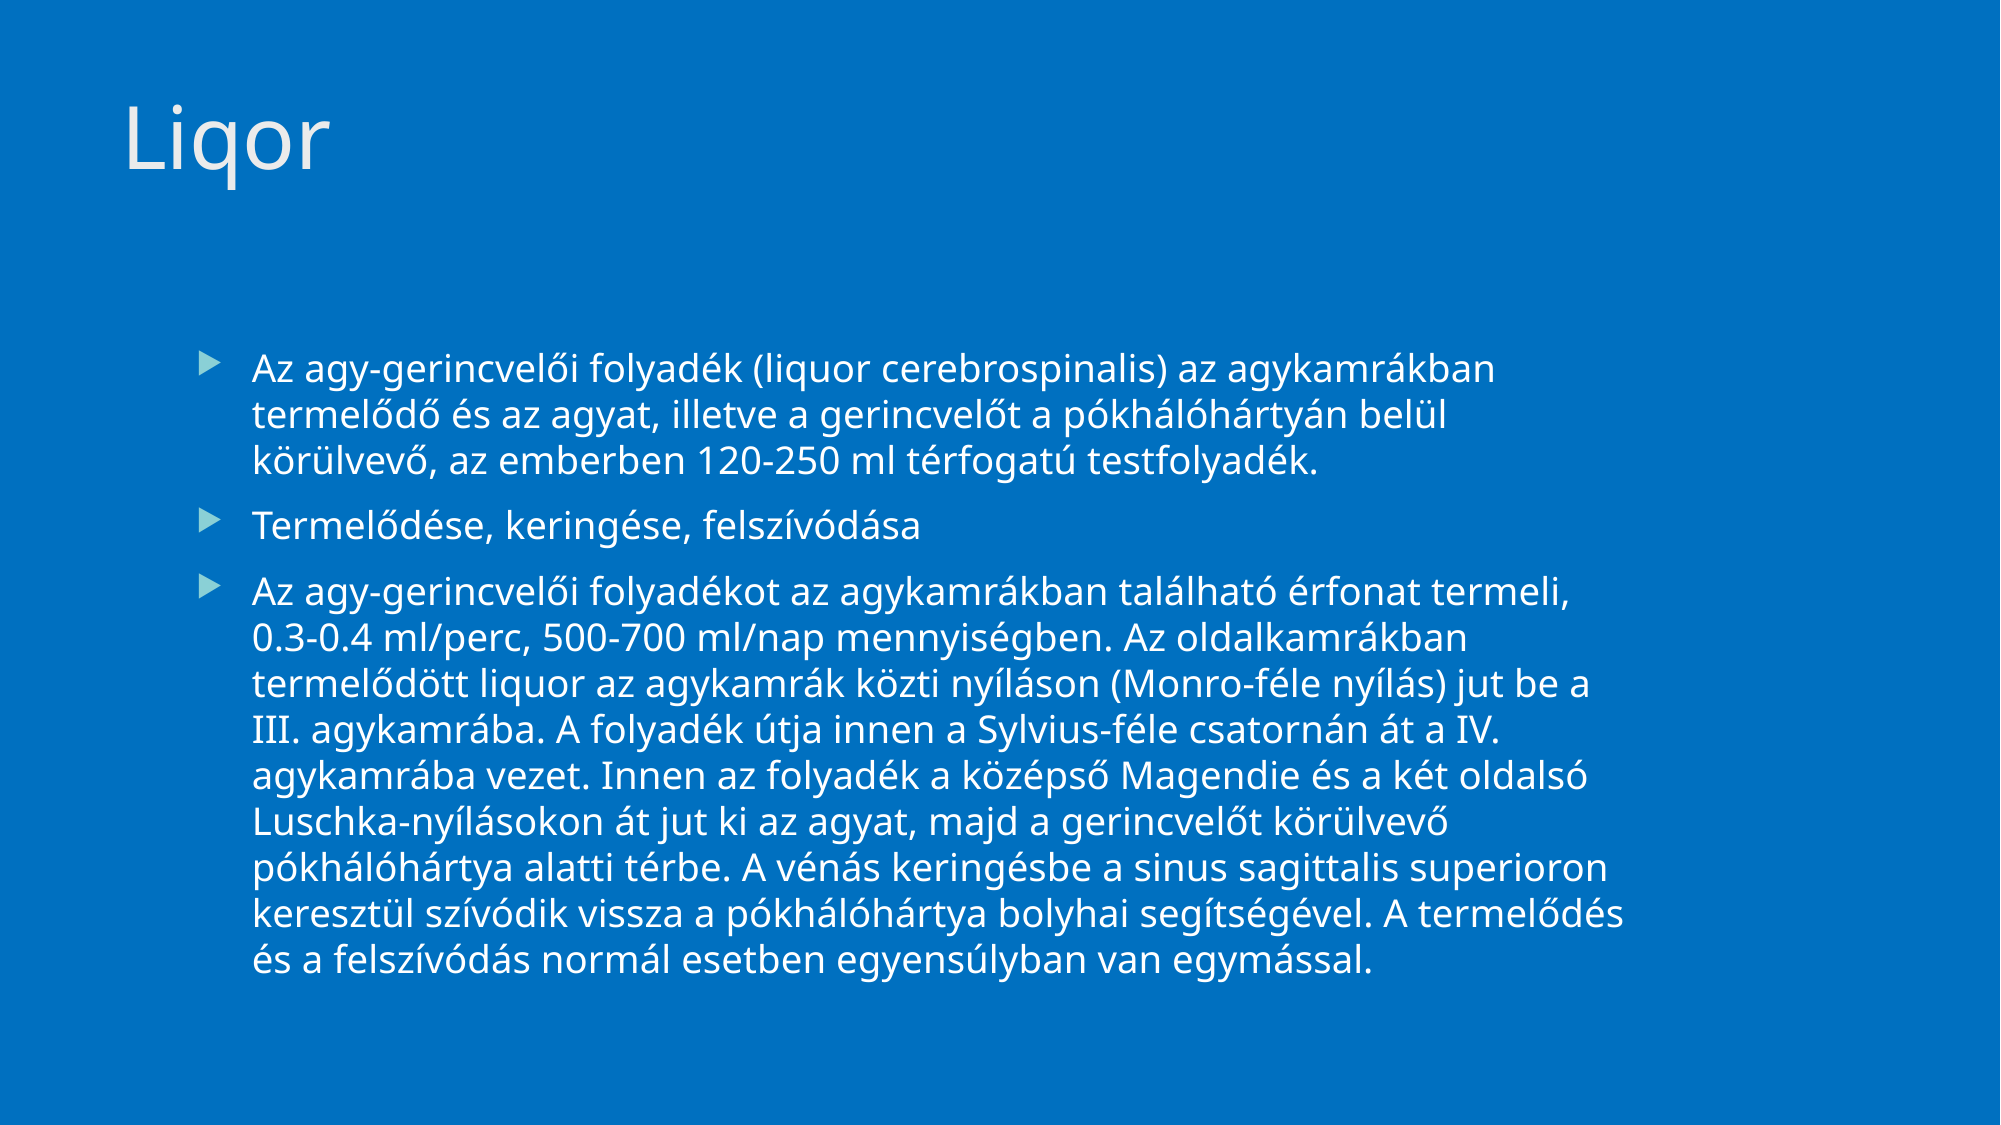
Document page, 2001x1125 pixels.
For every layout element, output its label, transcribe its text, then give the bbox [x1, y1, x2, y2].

title Liqor [106, 74, 1649, 304]
list Az agy-gerincvelői folyadék (liquor cerebrospinalis) az agykamrákban termelődő és az agyat, illetve a gerincvelőt a pókhálóhártyán belül körülvevő, az emberben 120-250 ml térfogatú testfolyadék. Termelődése, keringése, felszívódása Az agy-gerincvelői folyadékot az agykamrákban található érfonat termeli, 0.3-0.4 ml/perc, 500-700 ml/nap mennyiségben. Az oldalkamrákban termelődött liquor az agykamrák közti nyíláson (Monro-féle nyílás) jut be a III. agykamrába. A folyadék útja innen a Sylvius-féle csatornán át a IV. agykamrába vezet. Innen az folyadék a középső Magendie és a két oldalsó Luschka-nyílásokon át jut ki az agyat, majd a gerincvelőt körülvevő pókhálóhártya alatti térbe. A vénás keringésbe a sinus sagittalis superioron keresztül szívódik vissza a pókhálóhártya bolyhai segítségével. A termelődés és a felszívódás normál esetben egyensúlyban van egymással. [181, 336, 1649, 1025]
